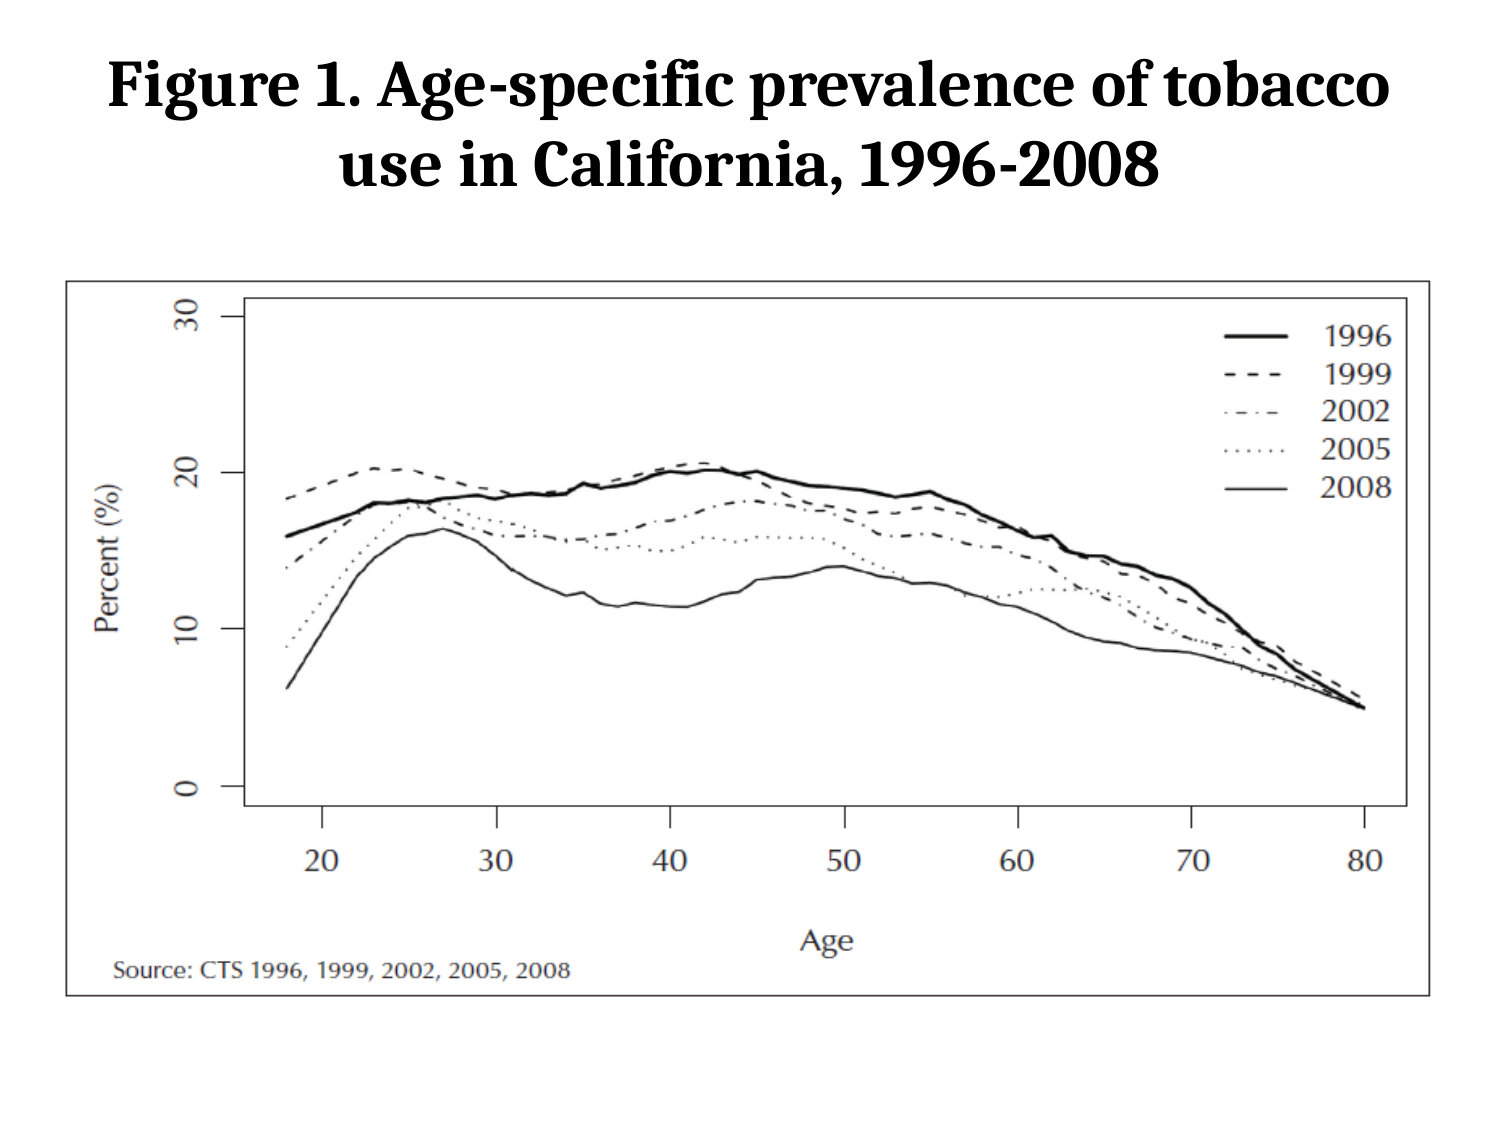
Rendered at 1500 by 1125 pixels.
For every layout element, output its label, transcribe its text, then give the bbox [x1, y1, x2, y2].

title Figure 1. Age-specific prevalence of tobacco use in California, 1996-2008 [75, 25, 1425, 214]
picture [48, 267, 1445, 1009]
